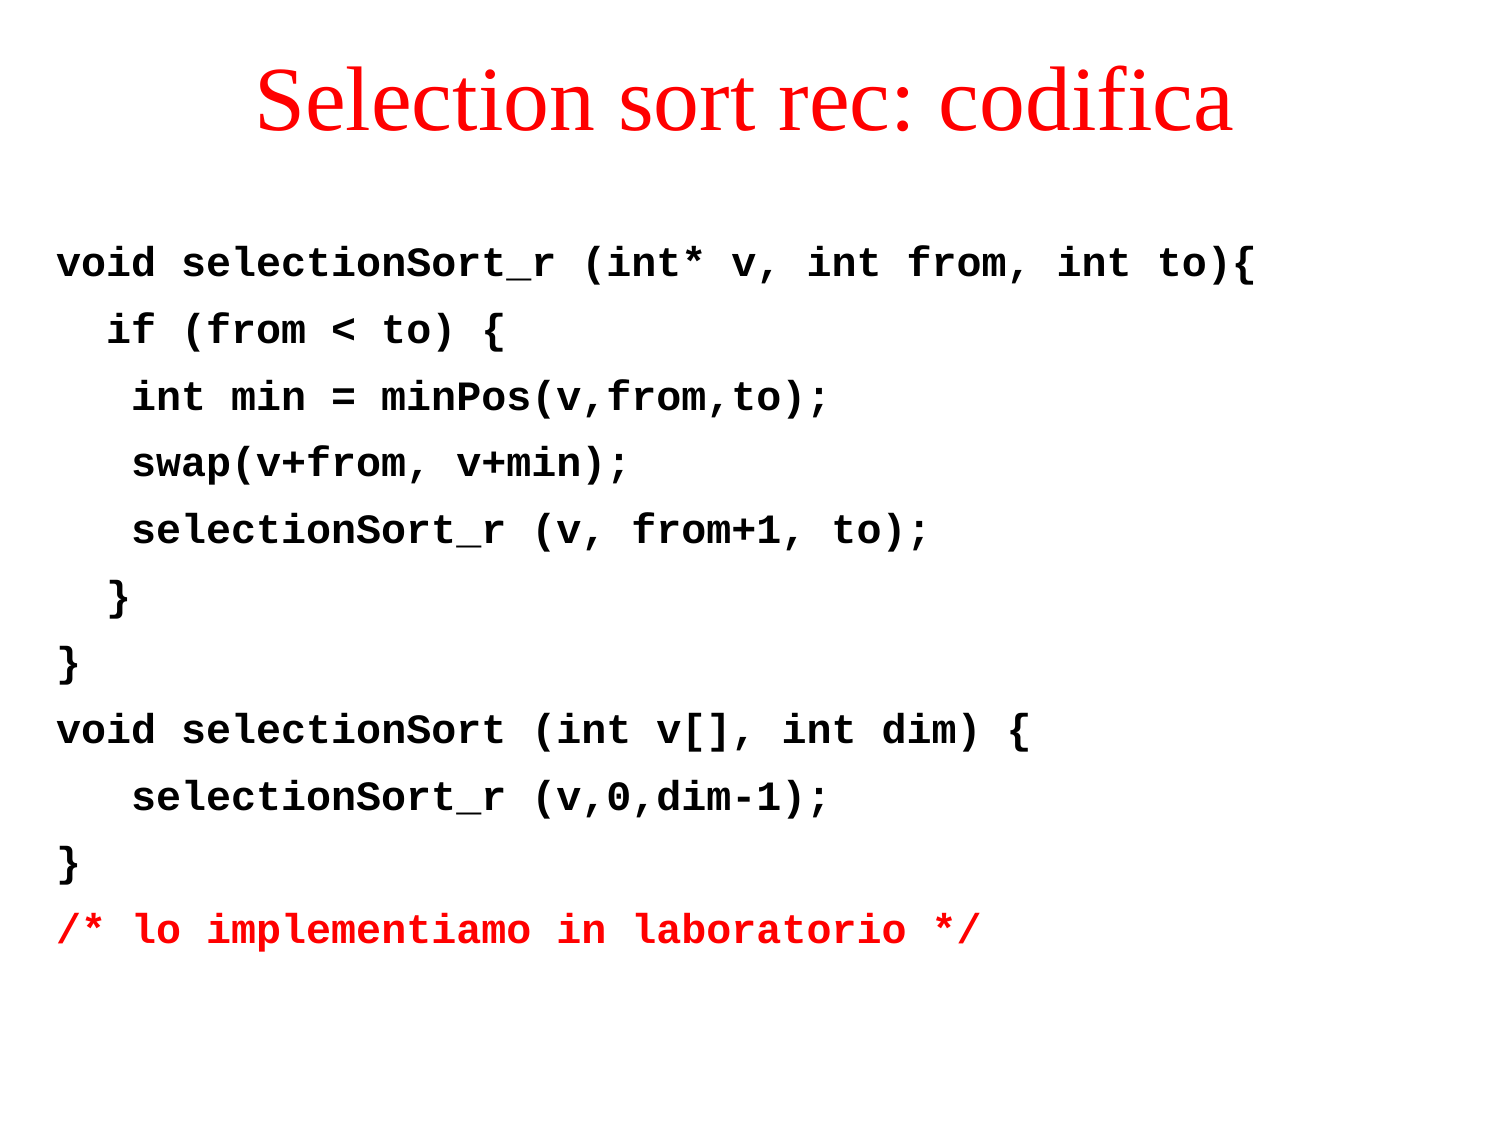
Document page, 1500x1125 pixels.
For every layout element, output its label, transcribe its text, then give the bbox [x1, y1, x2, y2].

list void selectionSort_r (int* v, int from, int to){ if (from < to) { int min = minPos(v,from,to); swap(v+from, v+min); selectionSort_r (v, from+1, to); } } void selectionSort (int v[], int dim) { selectionSort_r (v,0,dim-1); } /* lo implementiamo in laboratorio */ [41, 160, 1500, 1024]
title Selection sort rec: codifica [107, 0, 1383, 160]
